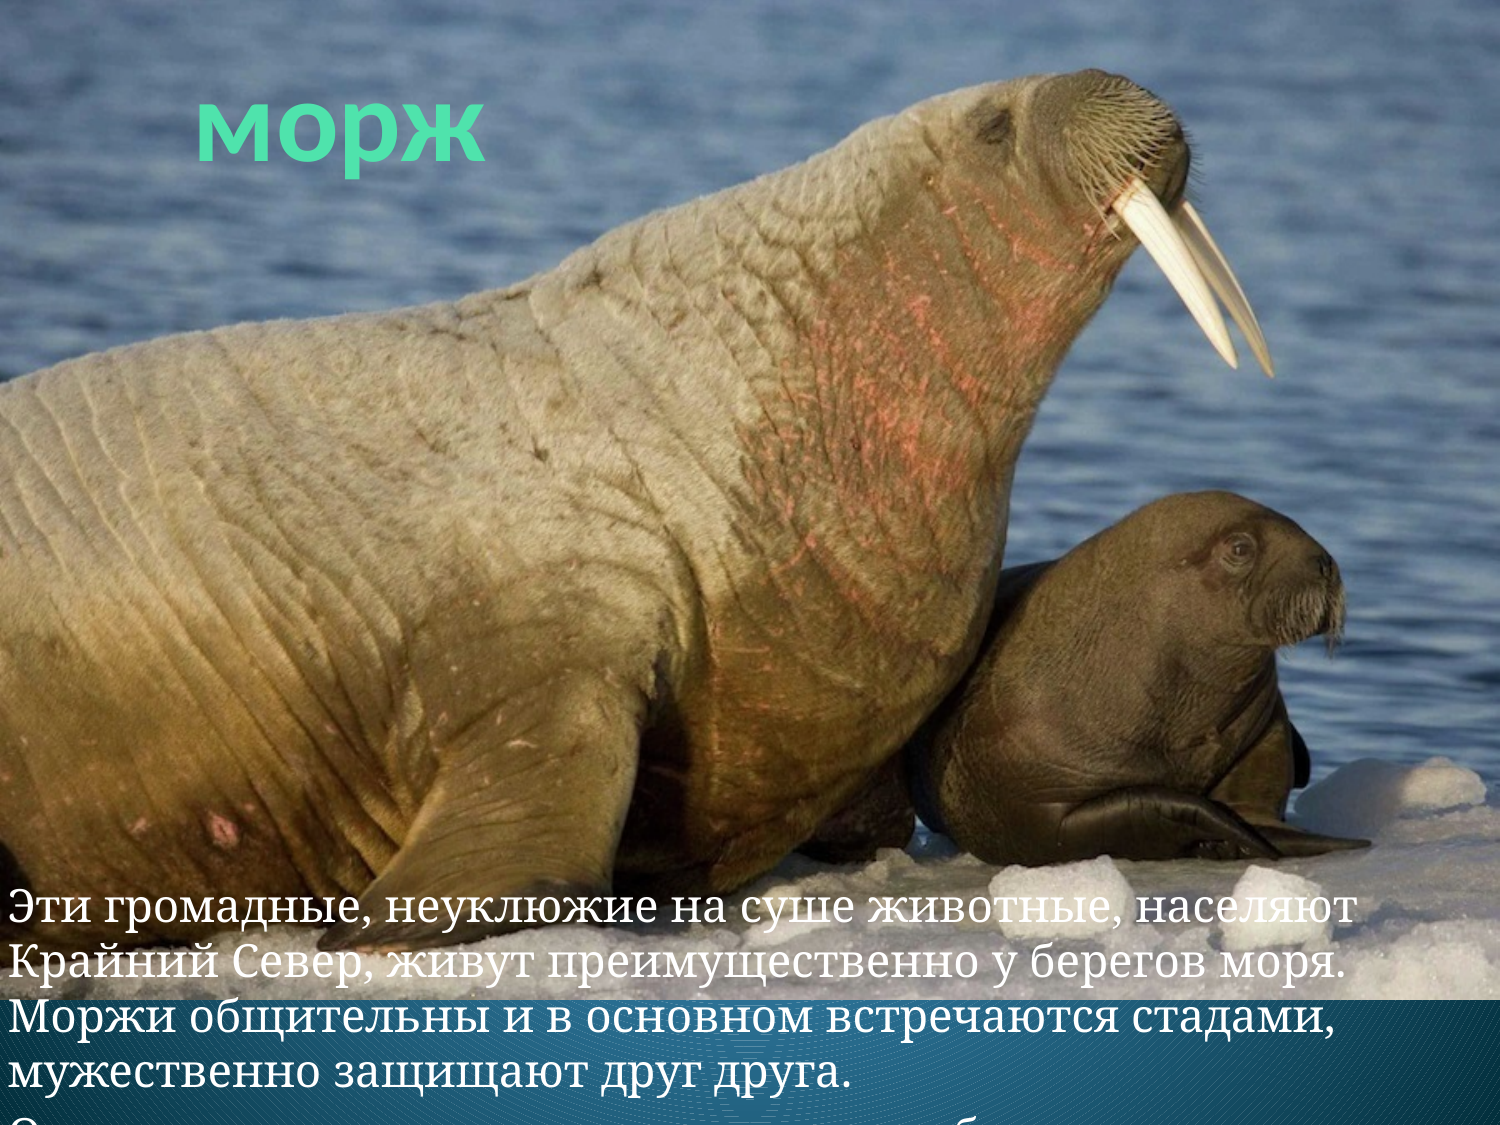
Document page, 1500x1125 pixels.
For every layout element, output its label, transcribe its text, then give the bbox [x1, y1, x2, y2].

picture [0, 0, 1500, 1000]
list Эти громадные, неуклюжие на суше животные, населяют Крайний Север, живут преимущественно у берегов моря. Моржи общительны и в основном встречаются стадами, мужественно защищают друг друга. Основу его питания составляют донные беспозвоночные. [0, 1010, 1500, 1125]
